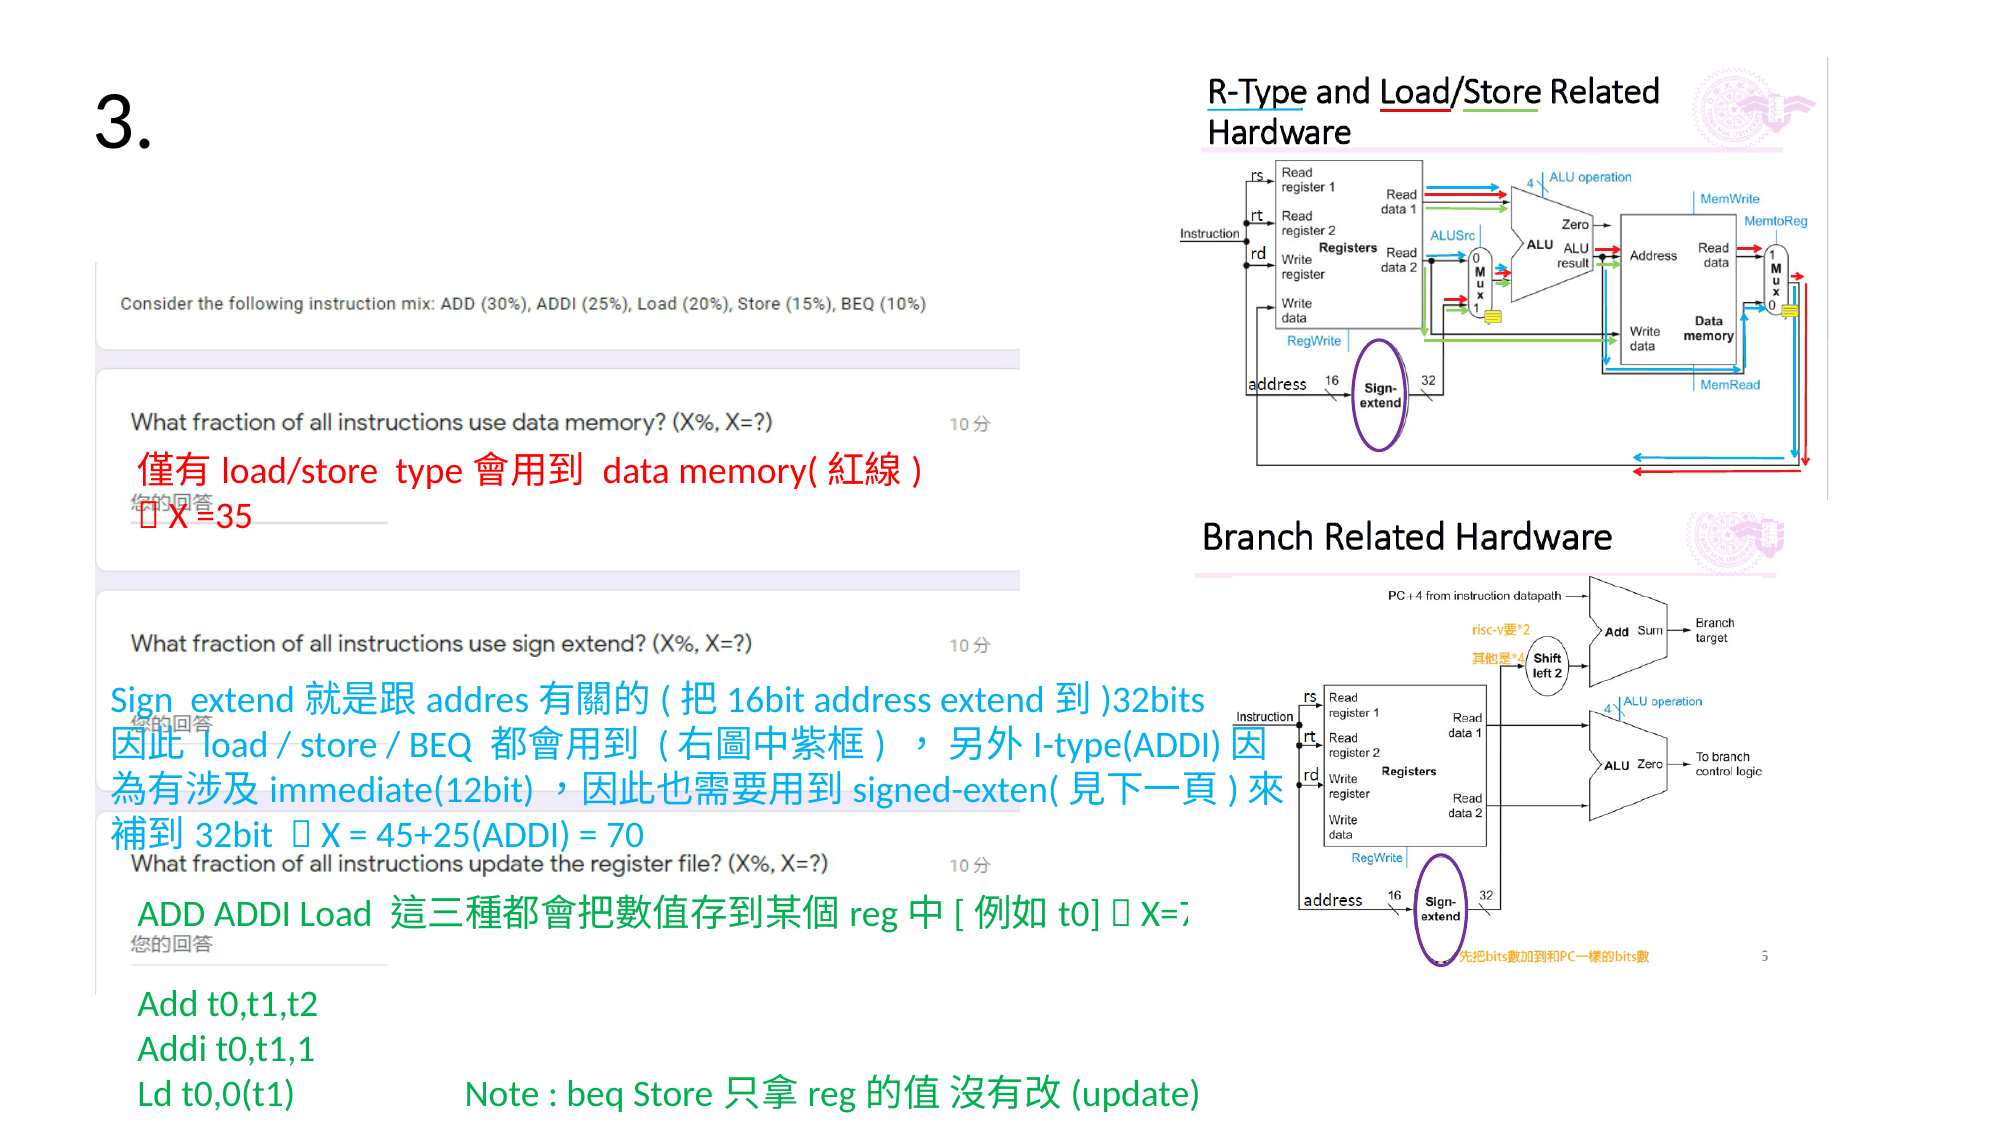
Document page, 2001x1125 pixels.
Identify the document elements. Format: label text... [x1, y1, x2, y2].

picture [95, 262, 1020, 995]
picture [1170, 57, 1829, 500]
text_box ADD ADDI Load 這三種都會把數值存到某個reg中[例如t0]  X=75 Add t0,t1,t2 Addi t0,t1,1 Ld t0,0(t1) Note : beq Store只拿reg的值 沒有改(update) [122, 908, 1267, 1125]
text_box 3. [78, 57, 172, 173]
picture [1188, 512, 1784, 966]
picture [1188, 736, 1195, 754]
text_box Sign extend就是跟addres有關的(把16bit address extend到)32bits 因此 load / store / BEQ 都會用到 (右圖中紫框) ， 另外I-type(ADDI)因為有涉及immediate(12bit)，因此也需要用到signed-exten(見下一頁)來補到32bit  X = 45+25(ADDI) = 70 [1020, 667, 1188, 908]
